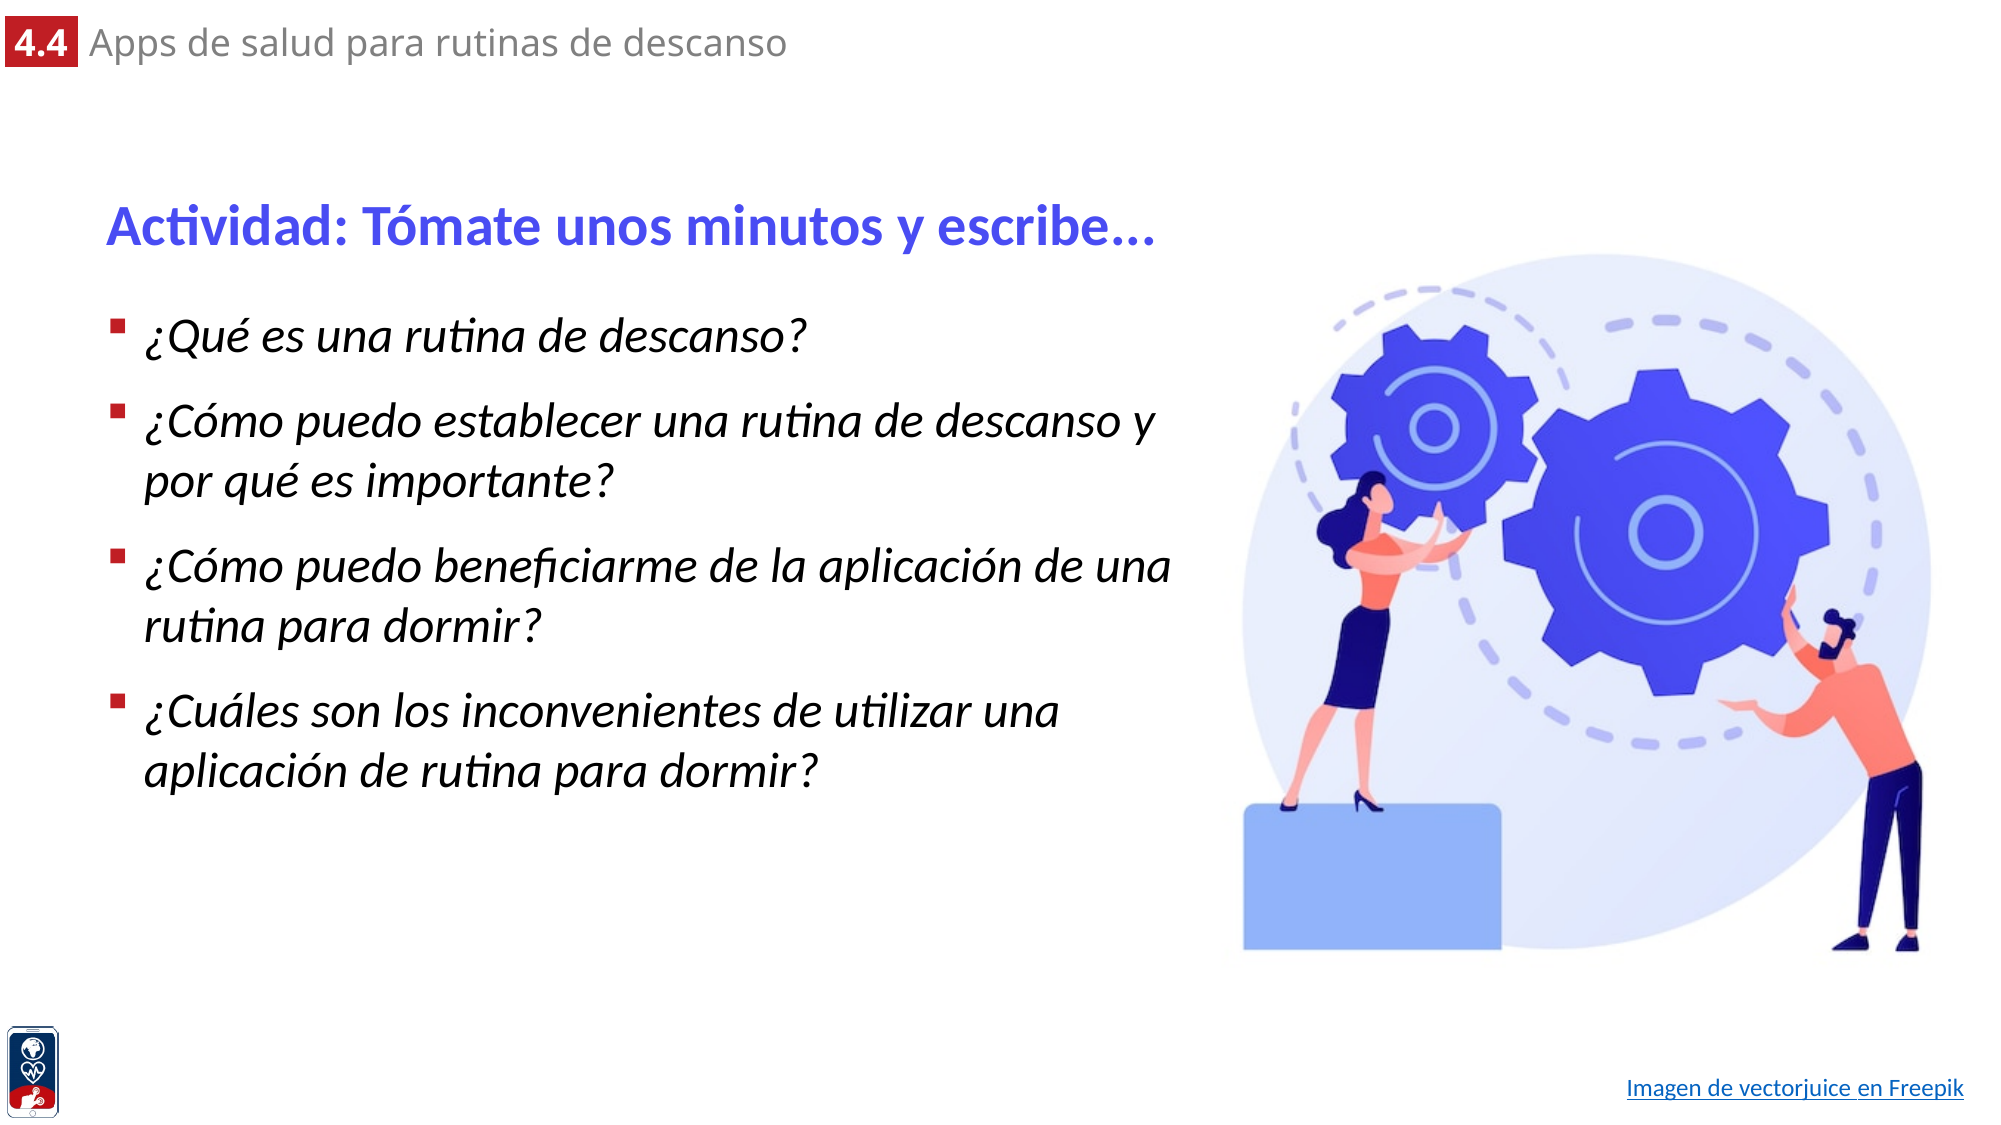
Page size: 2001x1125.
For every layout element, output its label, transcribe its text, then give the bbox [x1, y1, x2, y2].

picture [1128, 141, 2000, 1065]
title Actividad: Tómate unos minutos y escribe... [91, 177, 1128, 277]
picture [7, 1026, 59, 1118]
text_box Imagen de vectorjuice en Freepik [1448, 1065, 1979, 1110]
list ¿Qué es una rutina de descanso? ¿Cómo puedo establecer una rutina de descanso y por qué es importante? ¿Cómo puedo beneficiarme de la aplicación de una rutina para dormir? ¿Cuáles son los inconvenientes de utilizar una aplicación de rutina para dormir? [91, 295, 1209, 1094]
